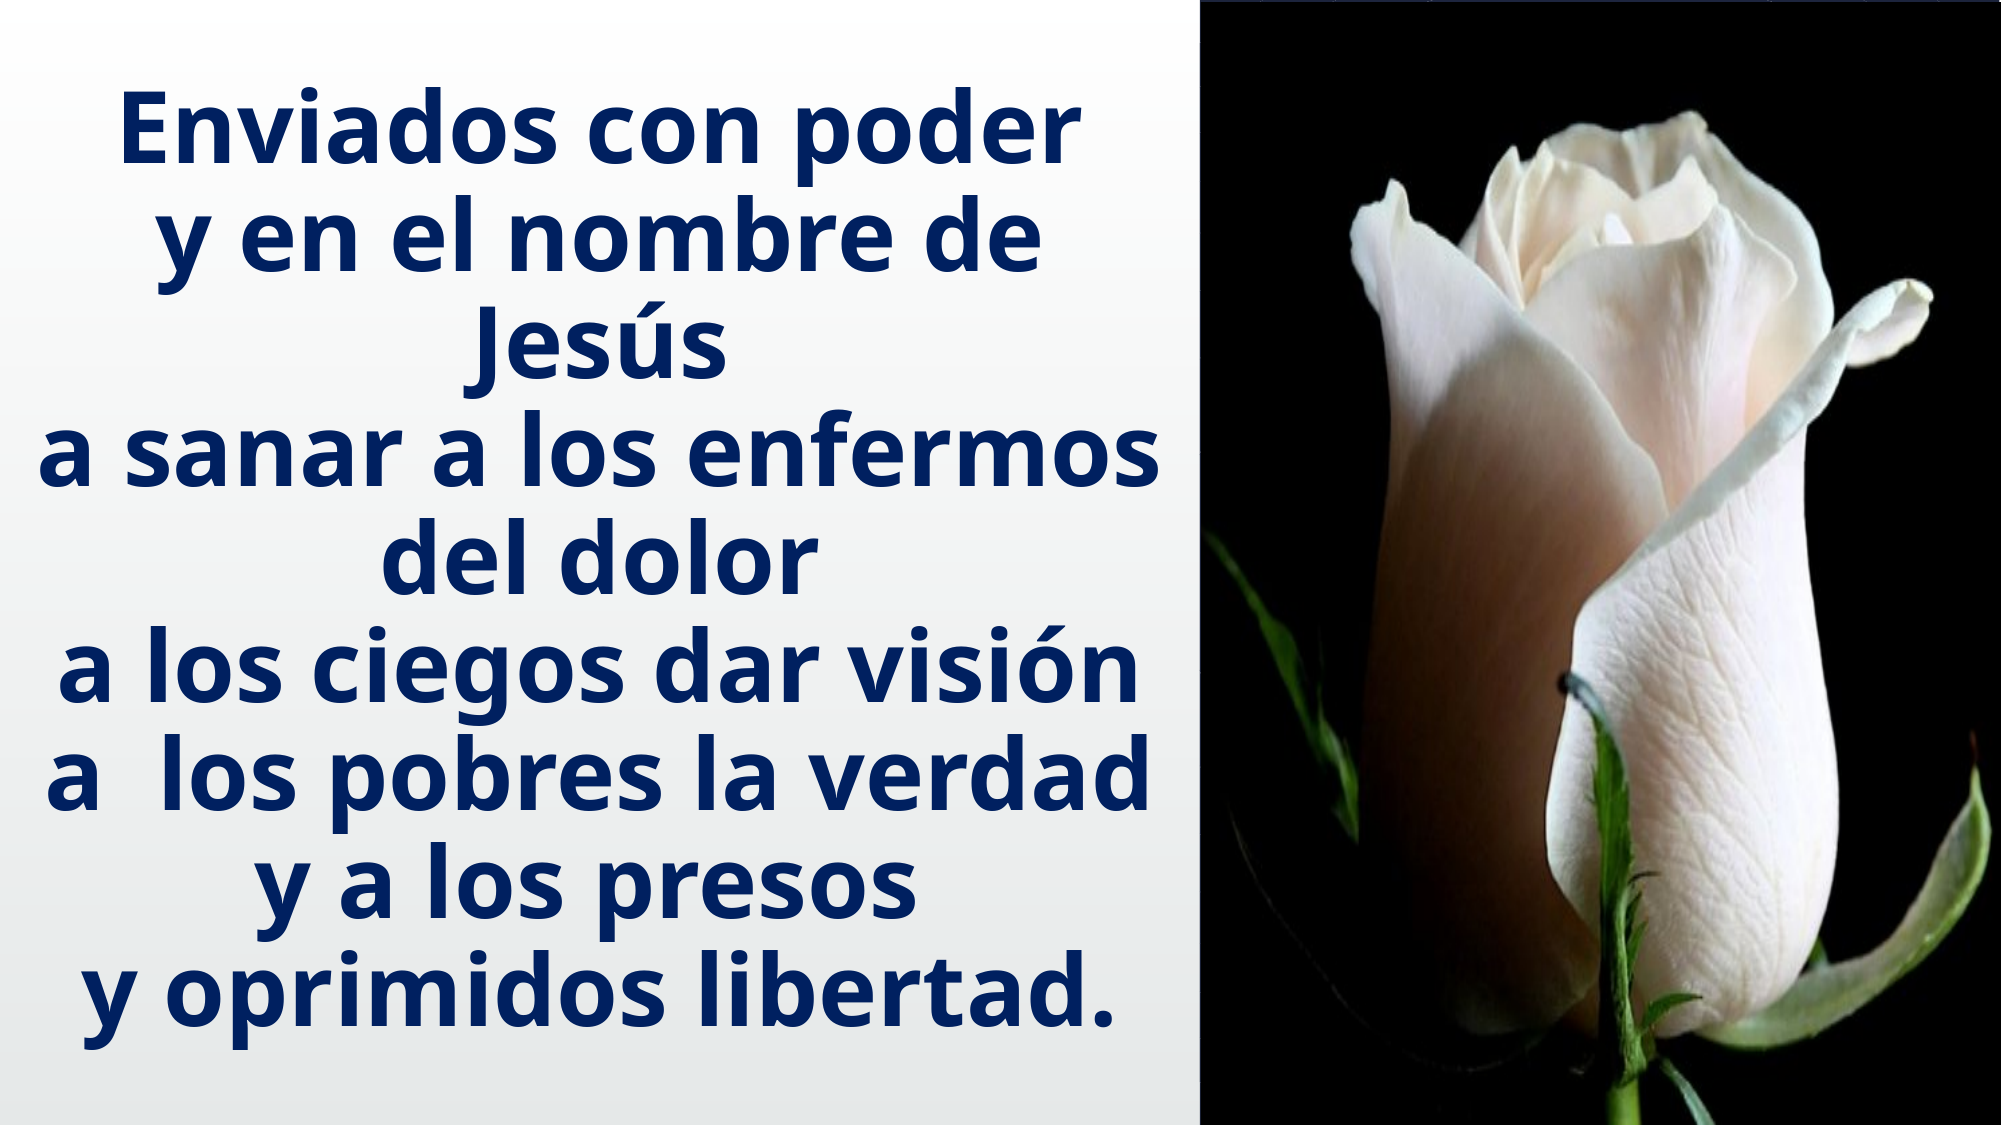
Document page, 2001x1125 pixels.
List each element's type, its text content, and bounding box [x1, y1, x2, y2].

title Enviados con poder y en el nombre de Jesús a sanar a los enfermos del dolor a los ciegos dar visión a los pobres la verdad y a los presos y oprimidos libertad. [0, 0, 1201, 1125]
picture [1200, 1, 2001, 1125]
